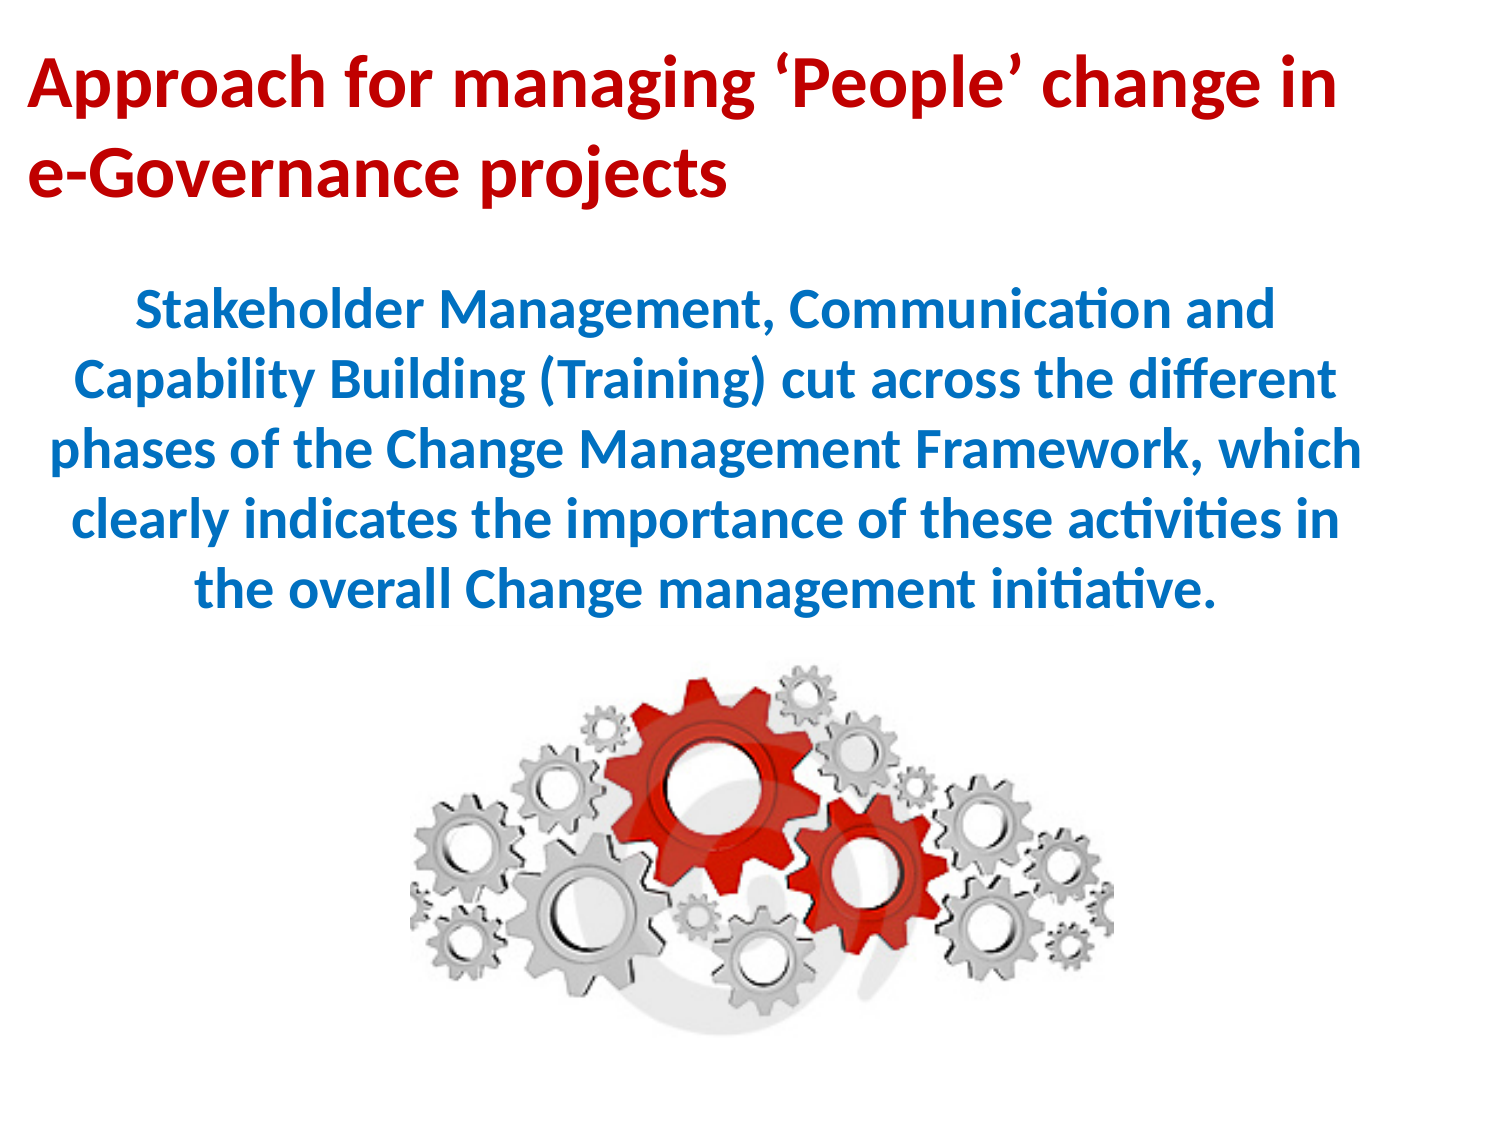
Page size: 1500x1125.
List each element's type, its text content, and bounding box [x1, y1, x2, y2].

picture [409, 624, 1114, 1066]
text_box Approach for managing ‘People’ change in e-Governance projects [27, 0, 1442, 213]
text_box Stakeholder Management, Communication and Capability Building (Training) cut across the different phases of the Change Management Framework, which clearly indicates the importance of these activities in the overall Change management initiative. [11, 262, 1383, 798]
